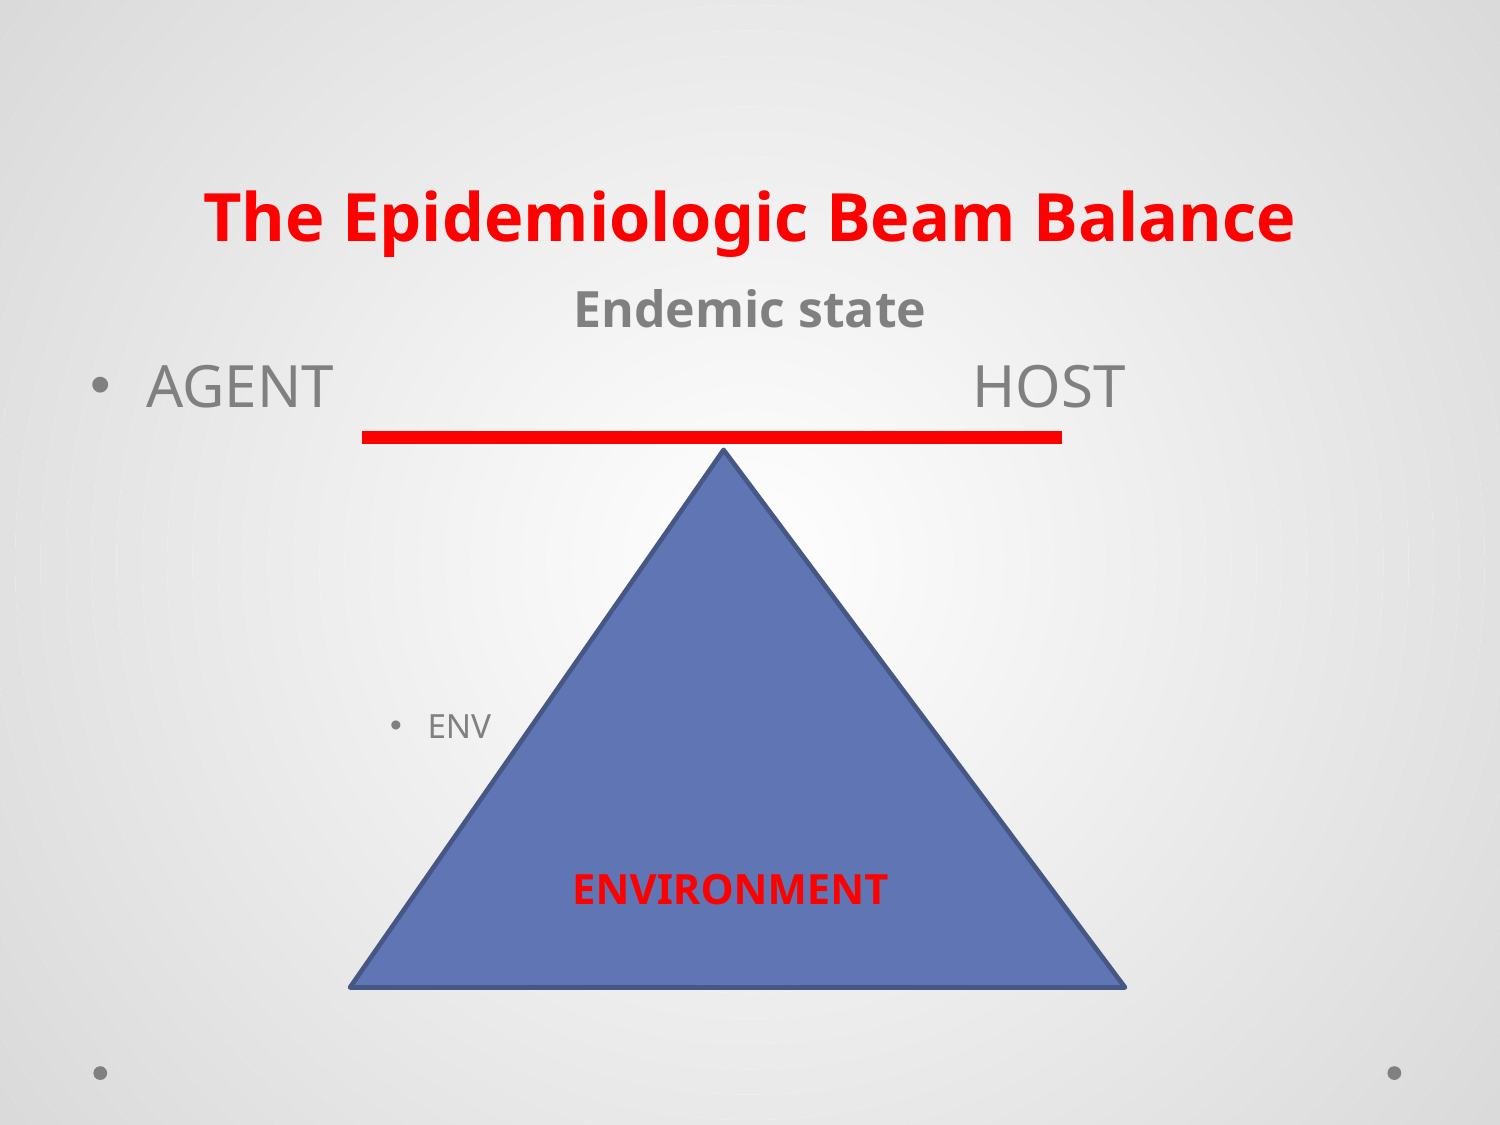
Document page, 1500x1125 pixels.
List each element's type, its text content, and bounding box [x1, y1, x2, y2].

title The Epidemiologic Beam Balance [75, 0, 1425, 200]
text_box ENVIRONMENT [347, 447, 1128, 990]
list Endemic state AGENT HOST ENV [75, 200, 1425, 1005]
